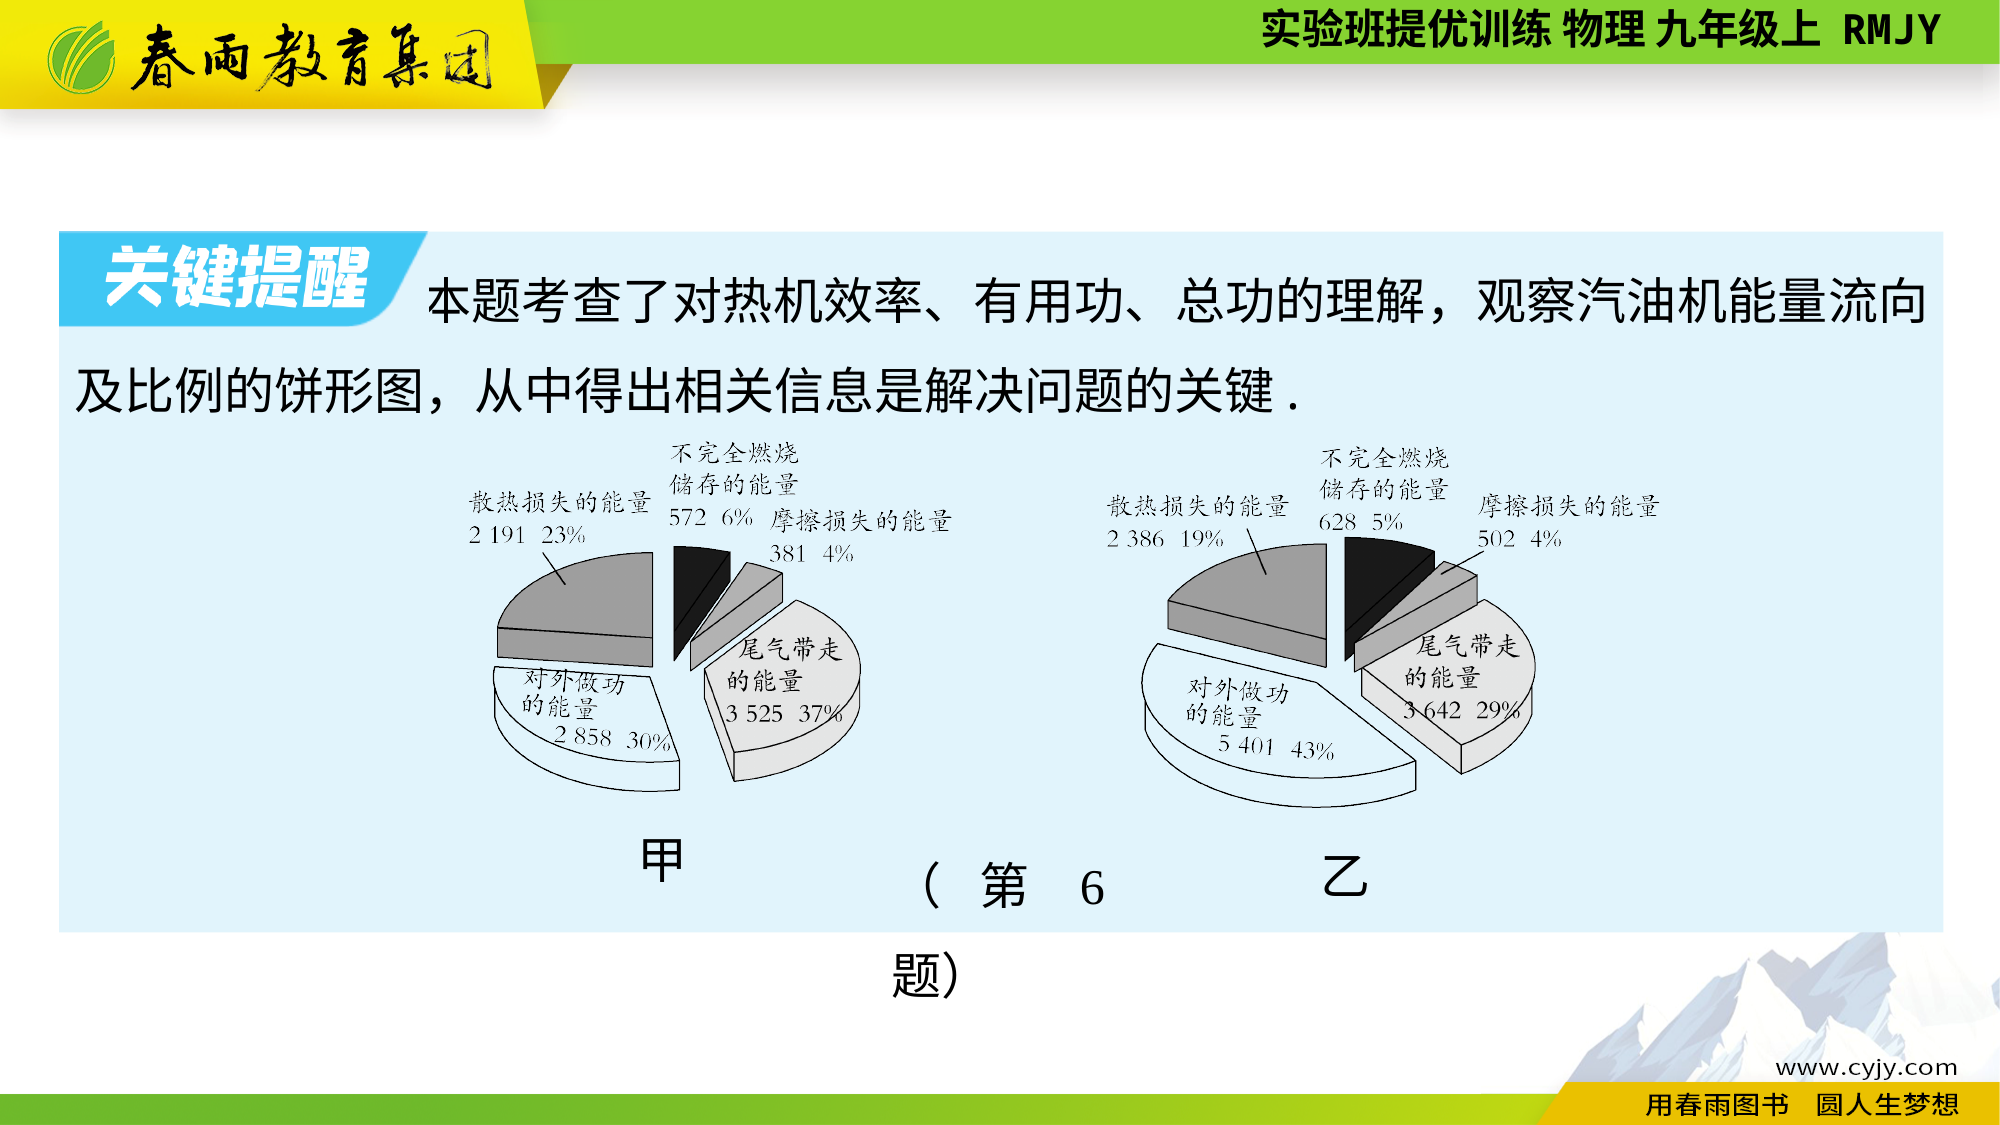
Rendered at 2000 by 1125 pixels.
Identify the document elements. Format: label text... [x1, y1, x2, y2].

text_box 乙 [1306, 815, 1386, 912]
text_box 本题考查了对热机效率、有用功、总功的理解，观察汽油机能量流向及比例的饼形图，从中得出相关信息是解决问题的关键. [59, 231, 1944, 933]
text_box 甲 [622, 799, 703, 897]
picture [0, 0, 2000, 1125]
text_box （第6题） [876, 816, 1132, 922]
